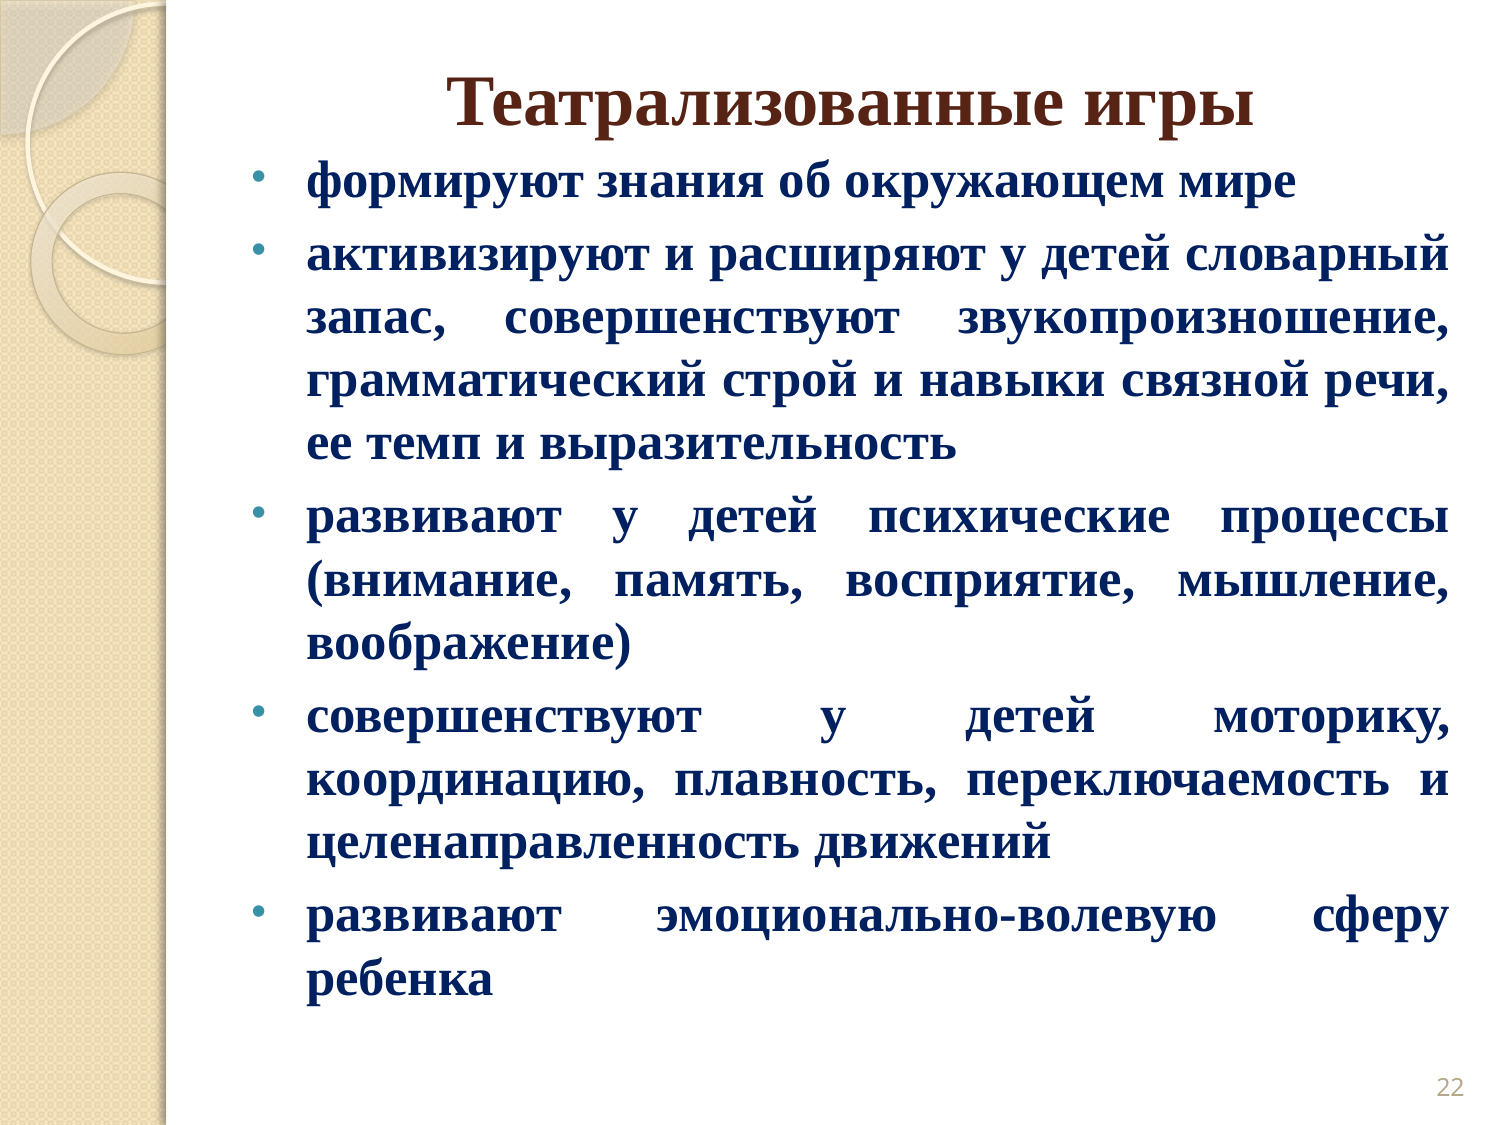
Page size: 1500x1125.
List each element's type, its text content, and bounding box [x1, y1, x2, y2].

list формируют знания об окружающем мире активизируют и расширяют у детей словарный запас, совершенствуют звукопроизношение, грамматический строй и навыки связной речи, ее темп и выразительность развивают у детей психические процессы (внимание, память, восприятие, мышление, воображение) совершенствуют у детей моторику, координацию, плавность, переключаемость и целенаправленность движений развивают эмоционально-волевую сферу ребенка [235, 137, 1466, 1083]
title Театрализованные игры [235, 45, 1466, 137]
slide_number 22 [1413, 1034, 1488, 1113]
